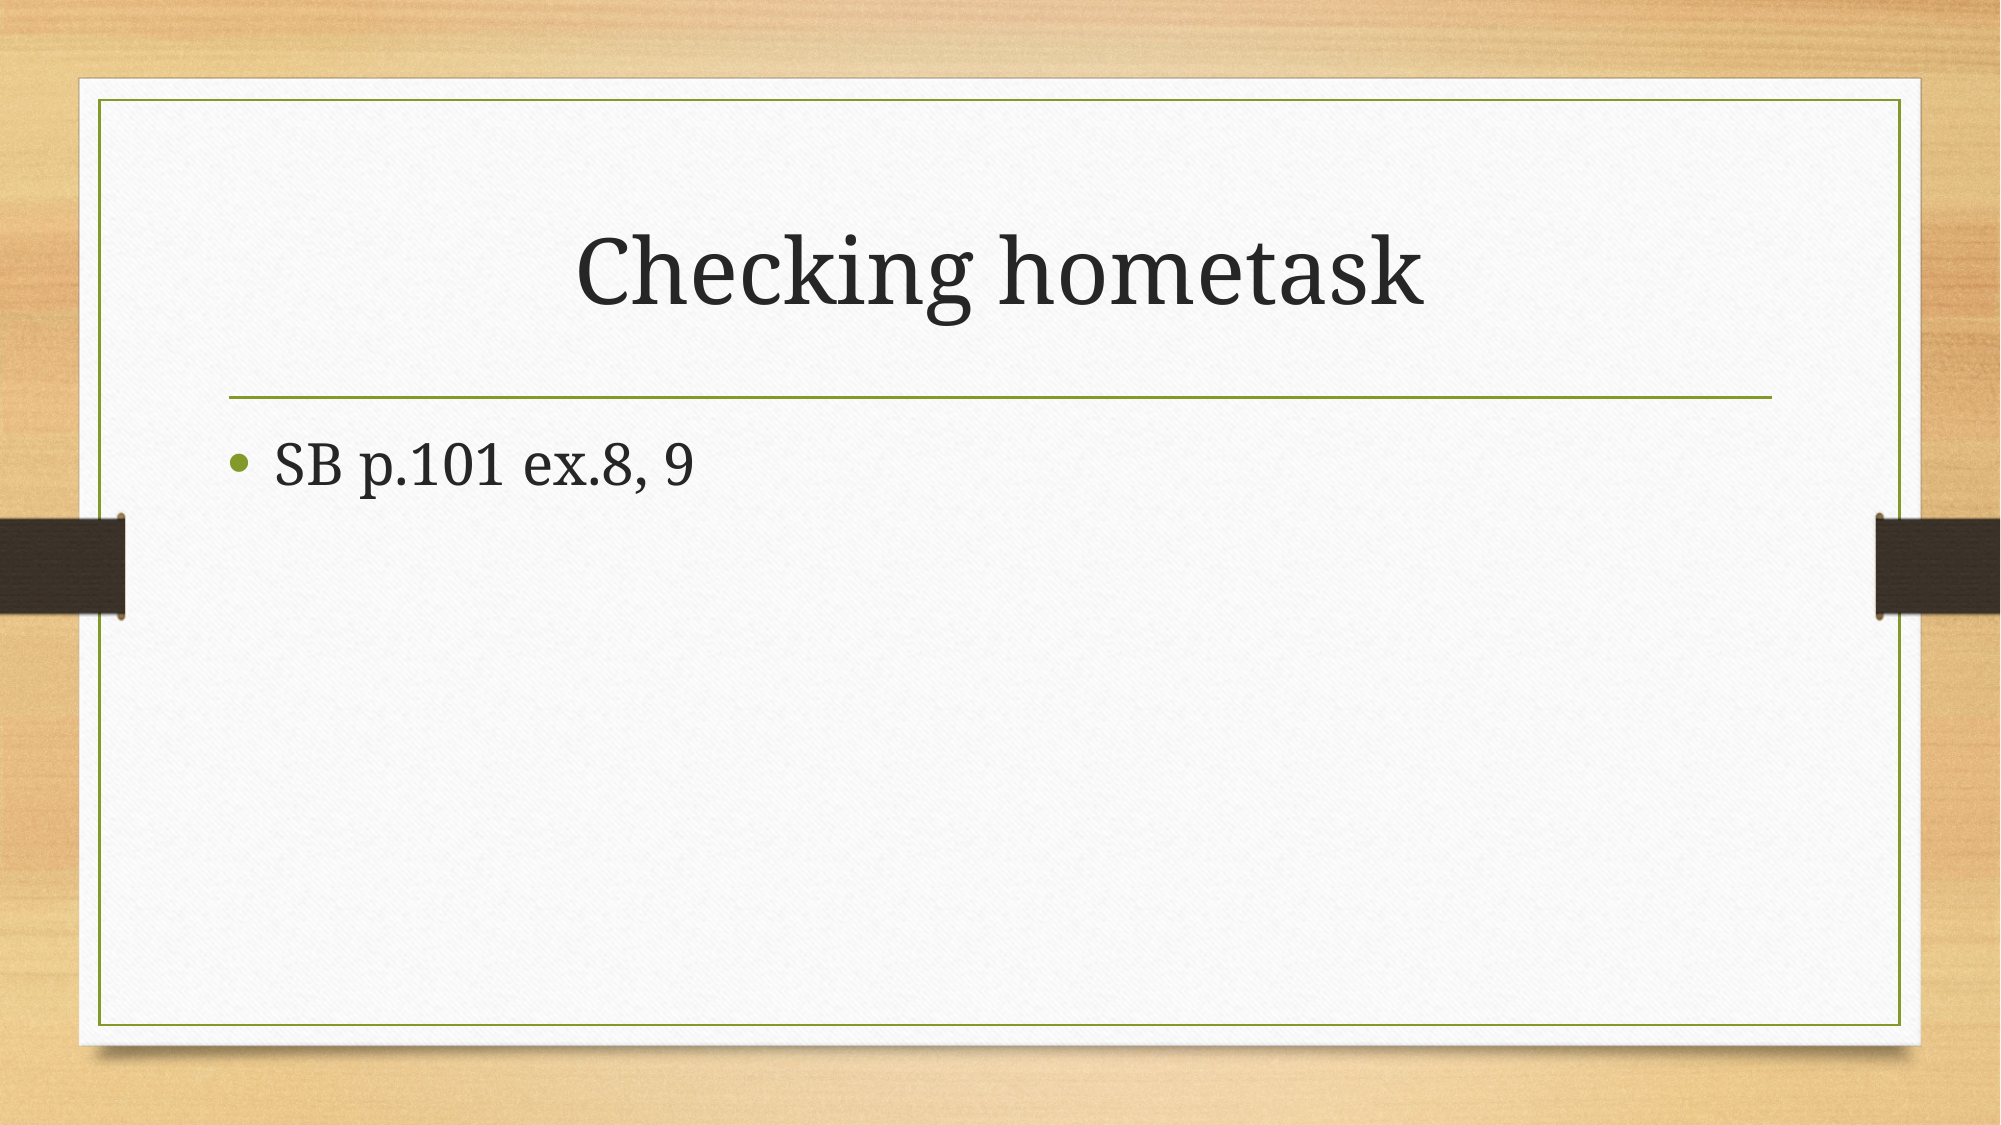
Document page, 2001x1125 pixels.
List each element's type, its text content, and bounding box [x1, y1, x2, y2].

picture [0, 0, 2001, 1125]
list SB p.101 ex.8, 9 [212, 419, 1788, 964]
title Checking hometask [212, 161, 1788, 375]
